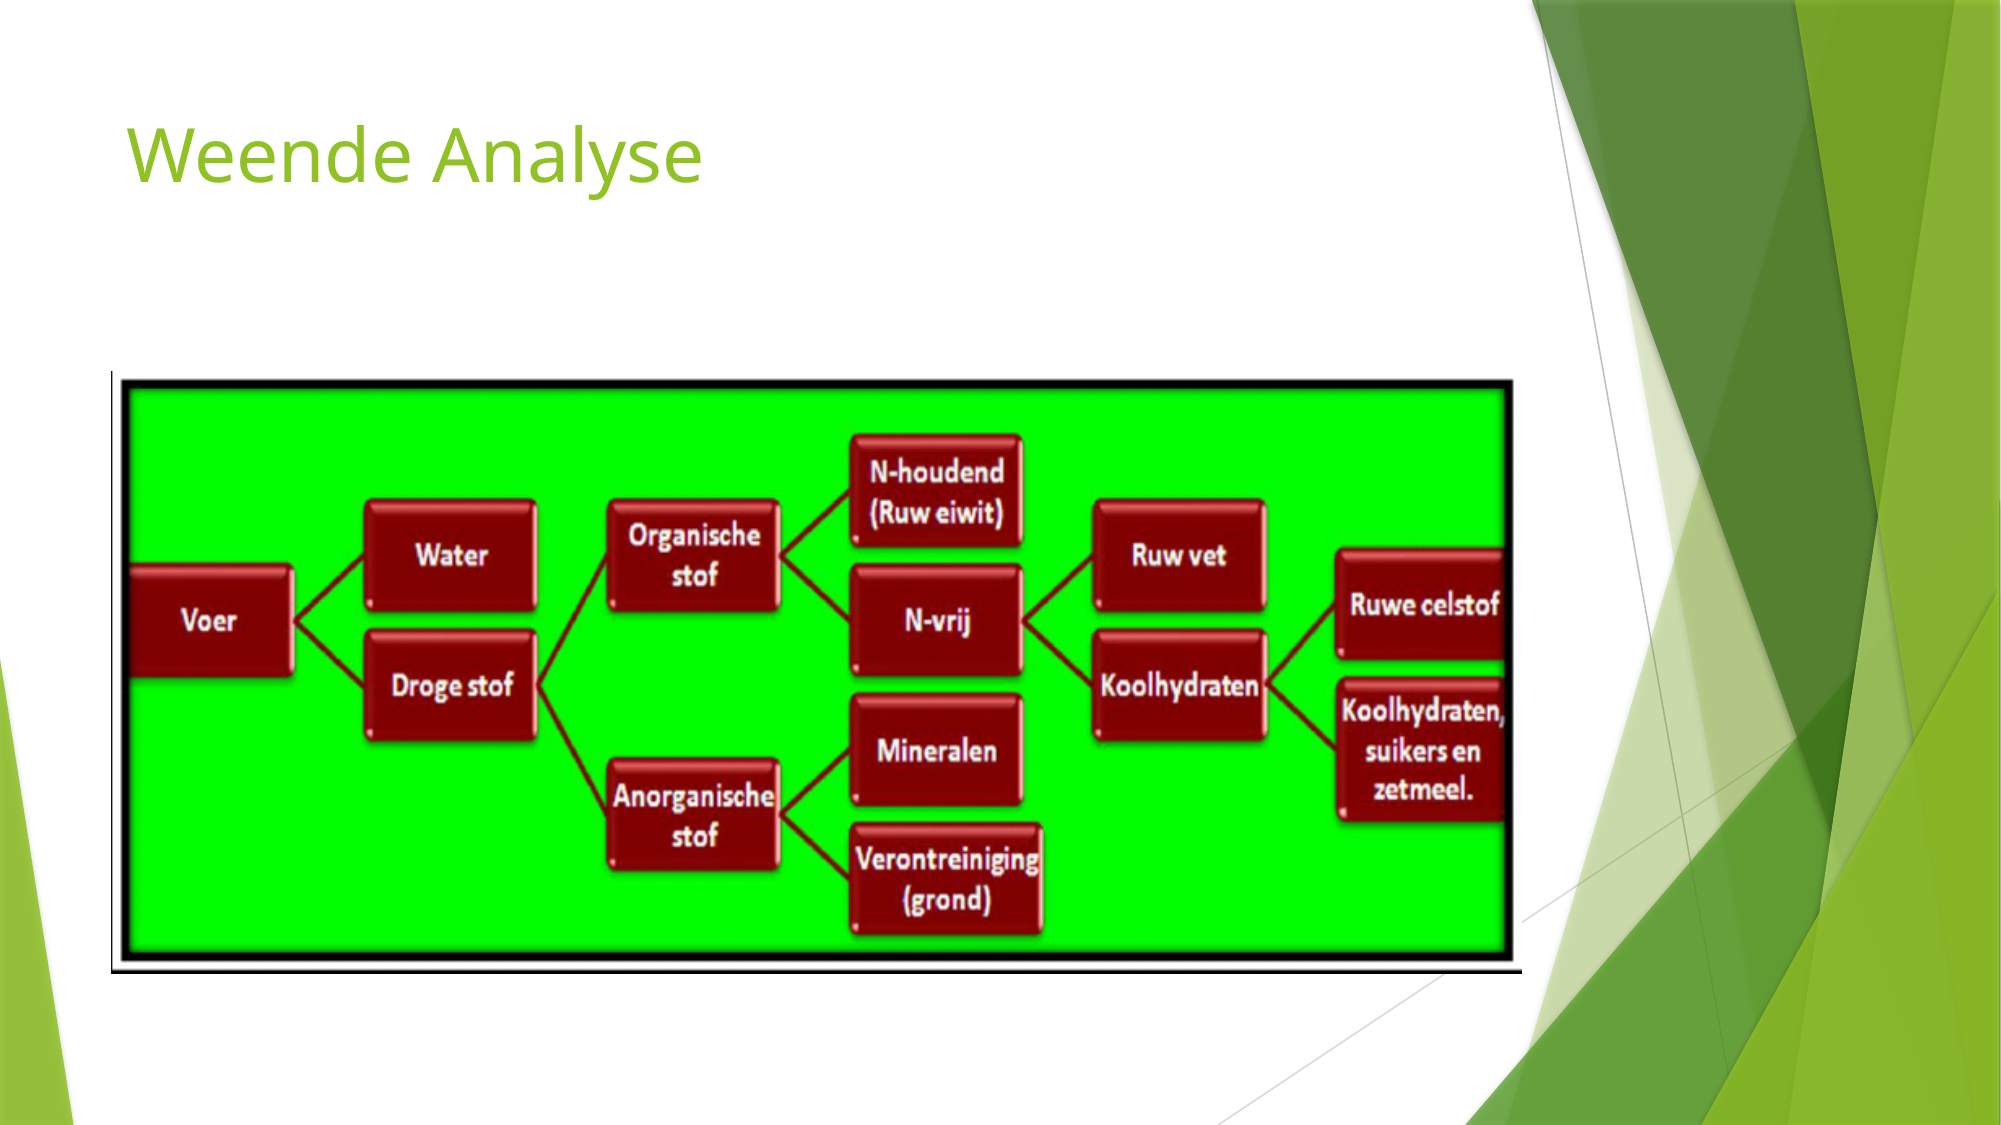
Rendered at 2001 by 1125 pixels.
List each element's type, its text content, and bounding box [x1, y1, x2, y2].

title Weende Analyse [111, 99, 1522, 317]
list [110, 371, 1522, 975]
